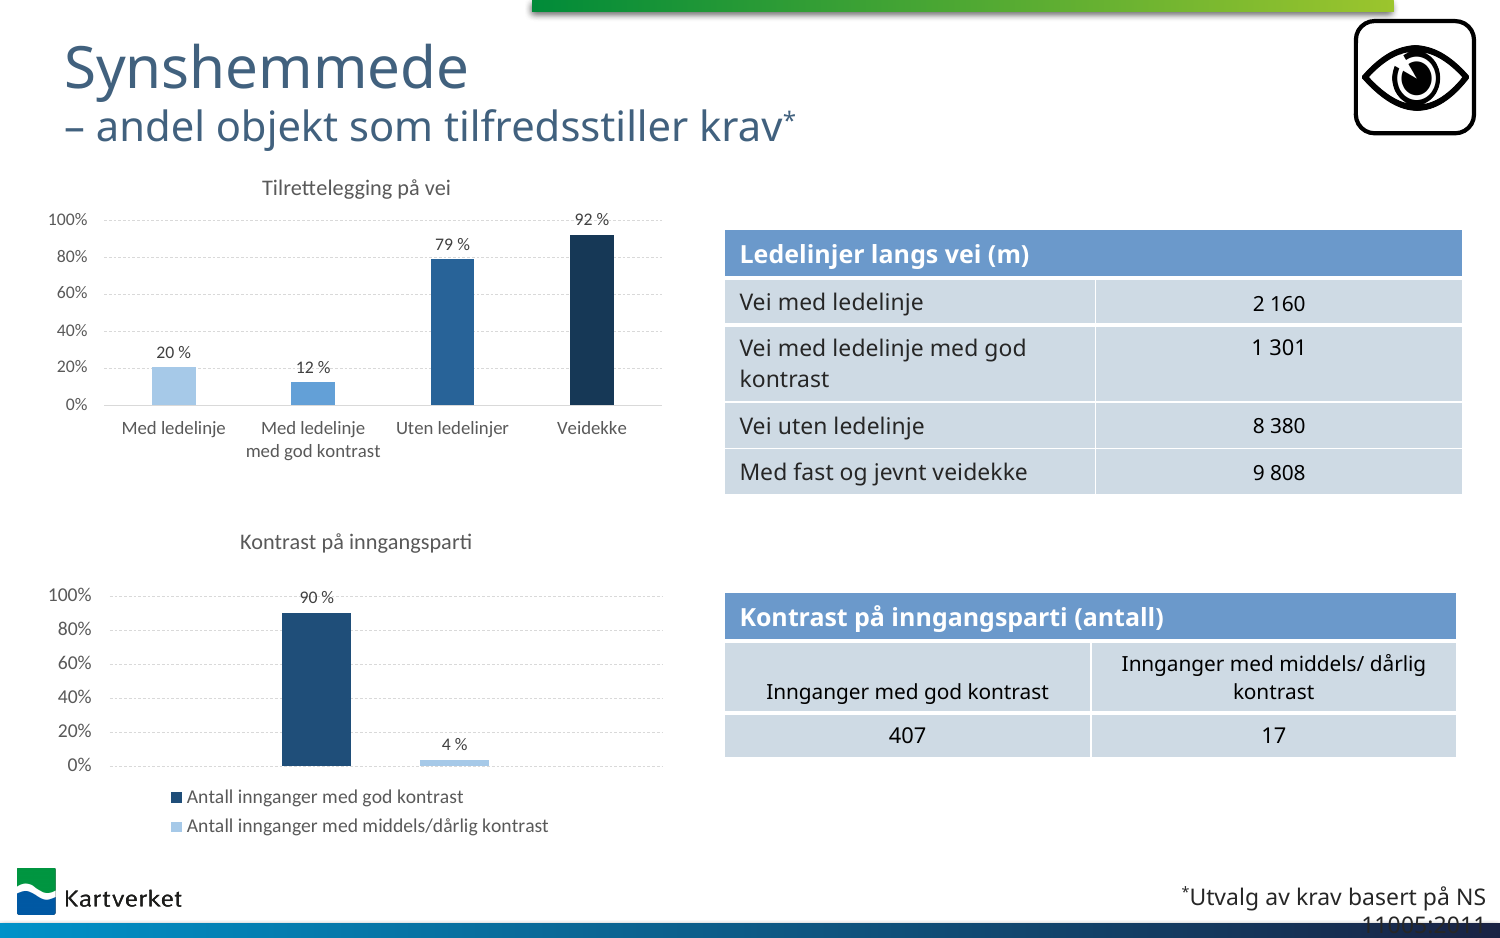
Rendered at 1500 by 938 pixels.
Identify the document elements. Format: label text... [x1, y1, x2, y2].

picture [41, 166, 673, 492]
table_cell 9 808 [1096, 449, 1462, 494]
text_box Synshemmede – andel objekt som tilfredsstiller krav* [49, 24, 1431, 158]
text_box *Utvalg av krav basert på NS 11005:2011 [1068, 873, 1500, 938]
table_cell 1 301 [1096, 327, 1462, 401]
table_cell 17 [1092, 715, 1456, 757]
table_cell Med fast og jevnt veidekke [725, 449, 1095, 494]
table_cell Vei med ledelinje med god kontrast [725, 327, 1095, 401]
table_cell 2 160 [1096, 280, 1462, 323]
table_header Ledelinjer langs vei (m) [725, 230, 1462, 276]
table_cell 8 380 [1096, 403, 1462, 448]
table_cell Innganger med middels/ dårlig kontrast [1092, 643, 1456, 711]
table_cell 407 [725, 715, 1090, 757]
table_cell Vei med ledelinje [725, 280, 1095, 323]
picture [41, 520, 673, 846]
table_cell Vei uten ledelinje [725, 403, 1095, 448]
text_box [1355, 20, 1475, 134]
table_cell Innganger med god kontrast [725, 643, 1090, 711]
table_header Kontrast på inngangsparti (antall) [725, 593, 1456, 639]
